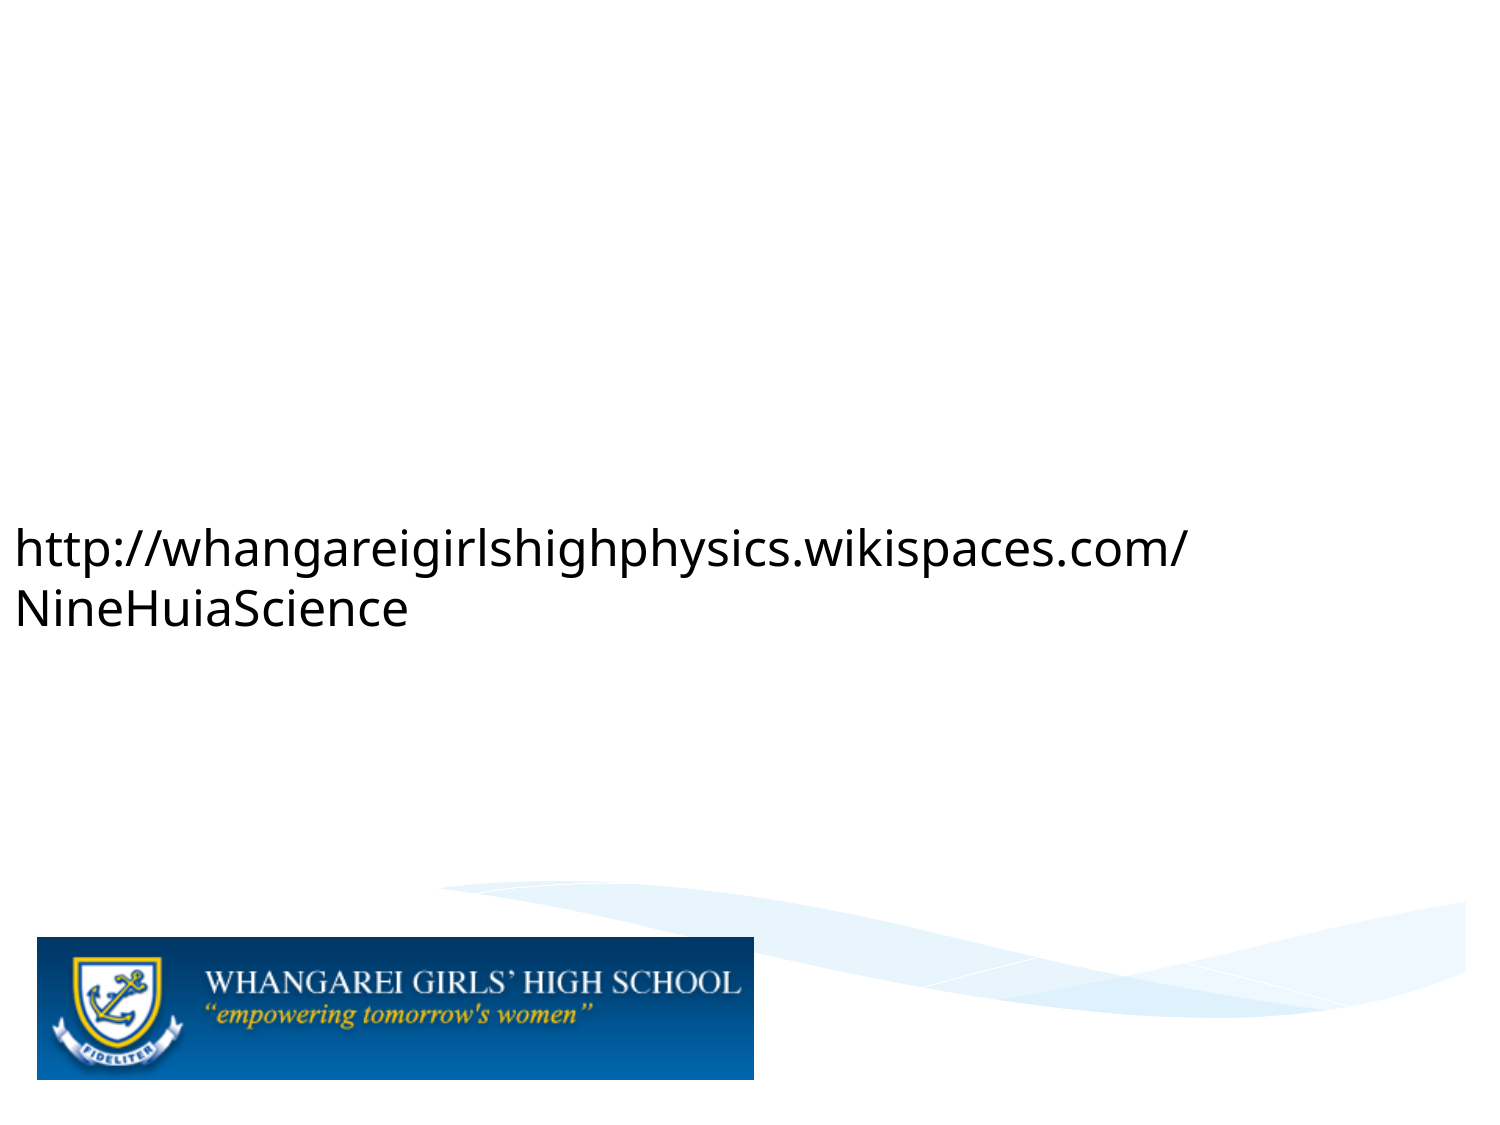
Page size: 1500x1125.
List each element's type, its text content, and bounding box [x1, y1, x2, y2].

text_box http://whangareigirlshighphysics.wikispaces.com/NineHuiaScience [0, 509, 1500, 645]
picture [37, 937, 754, 1080]
